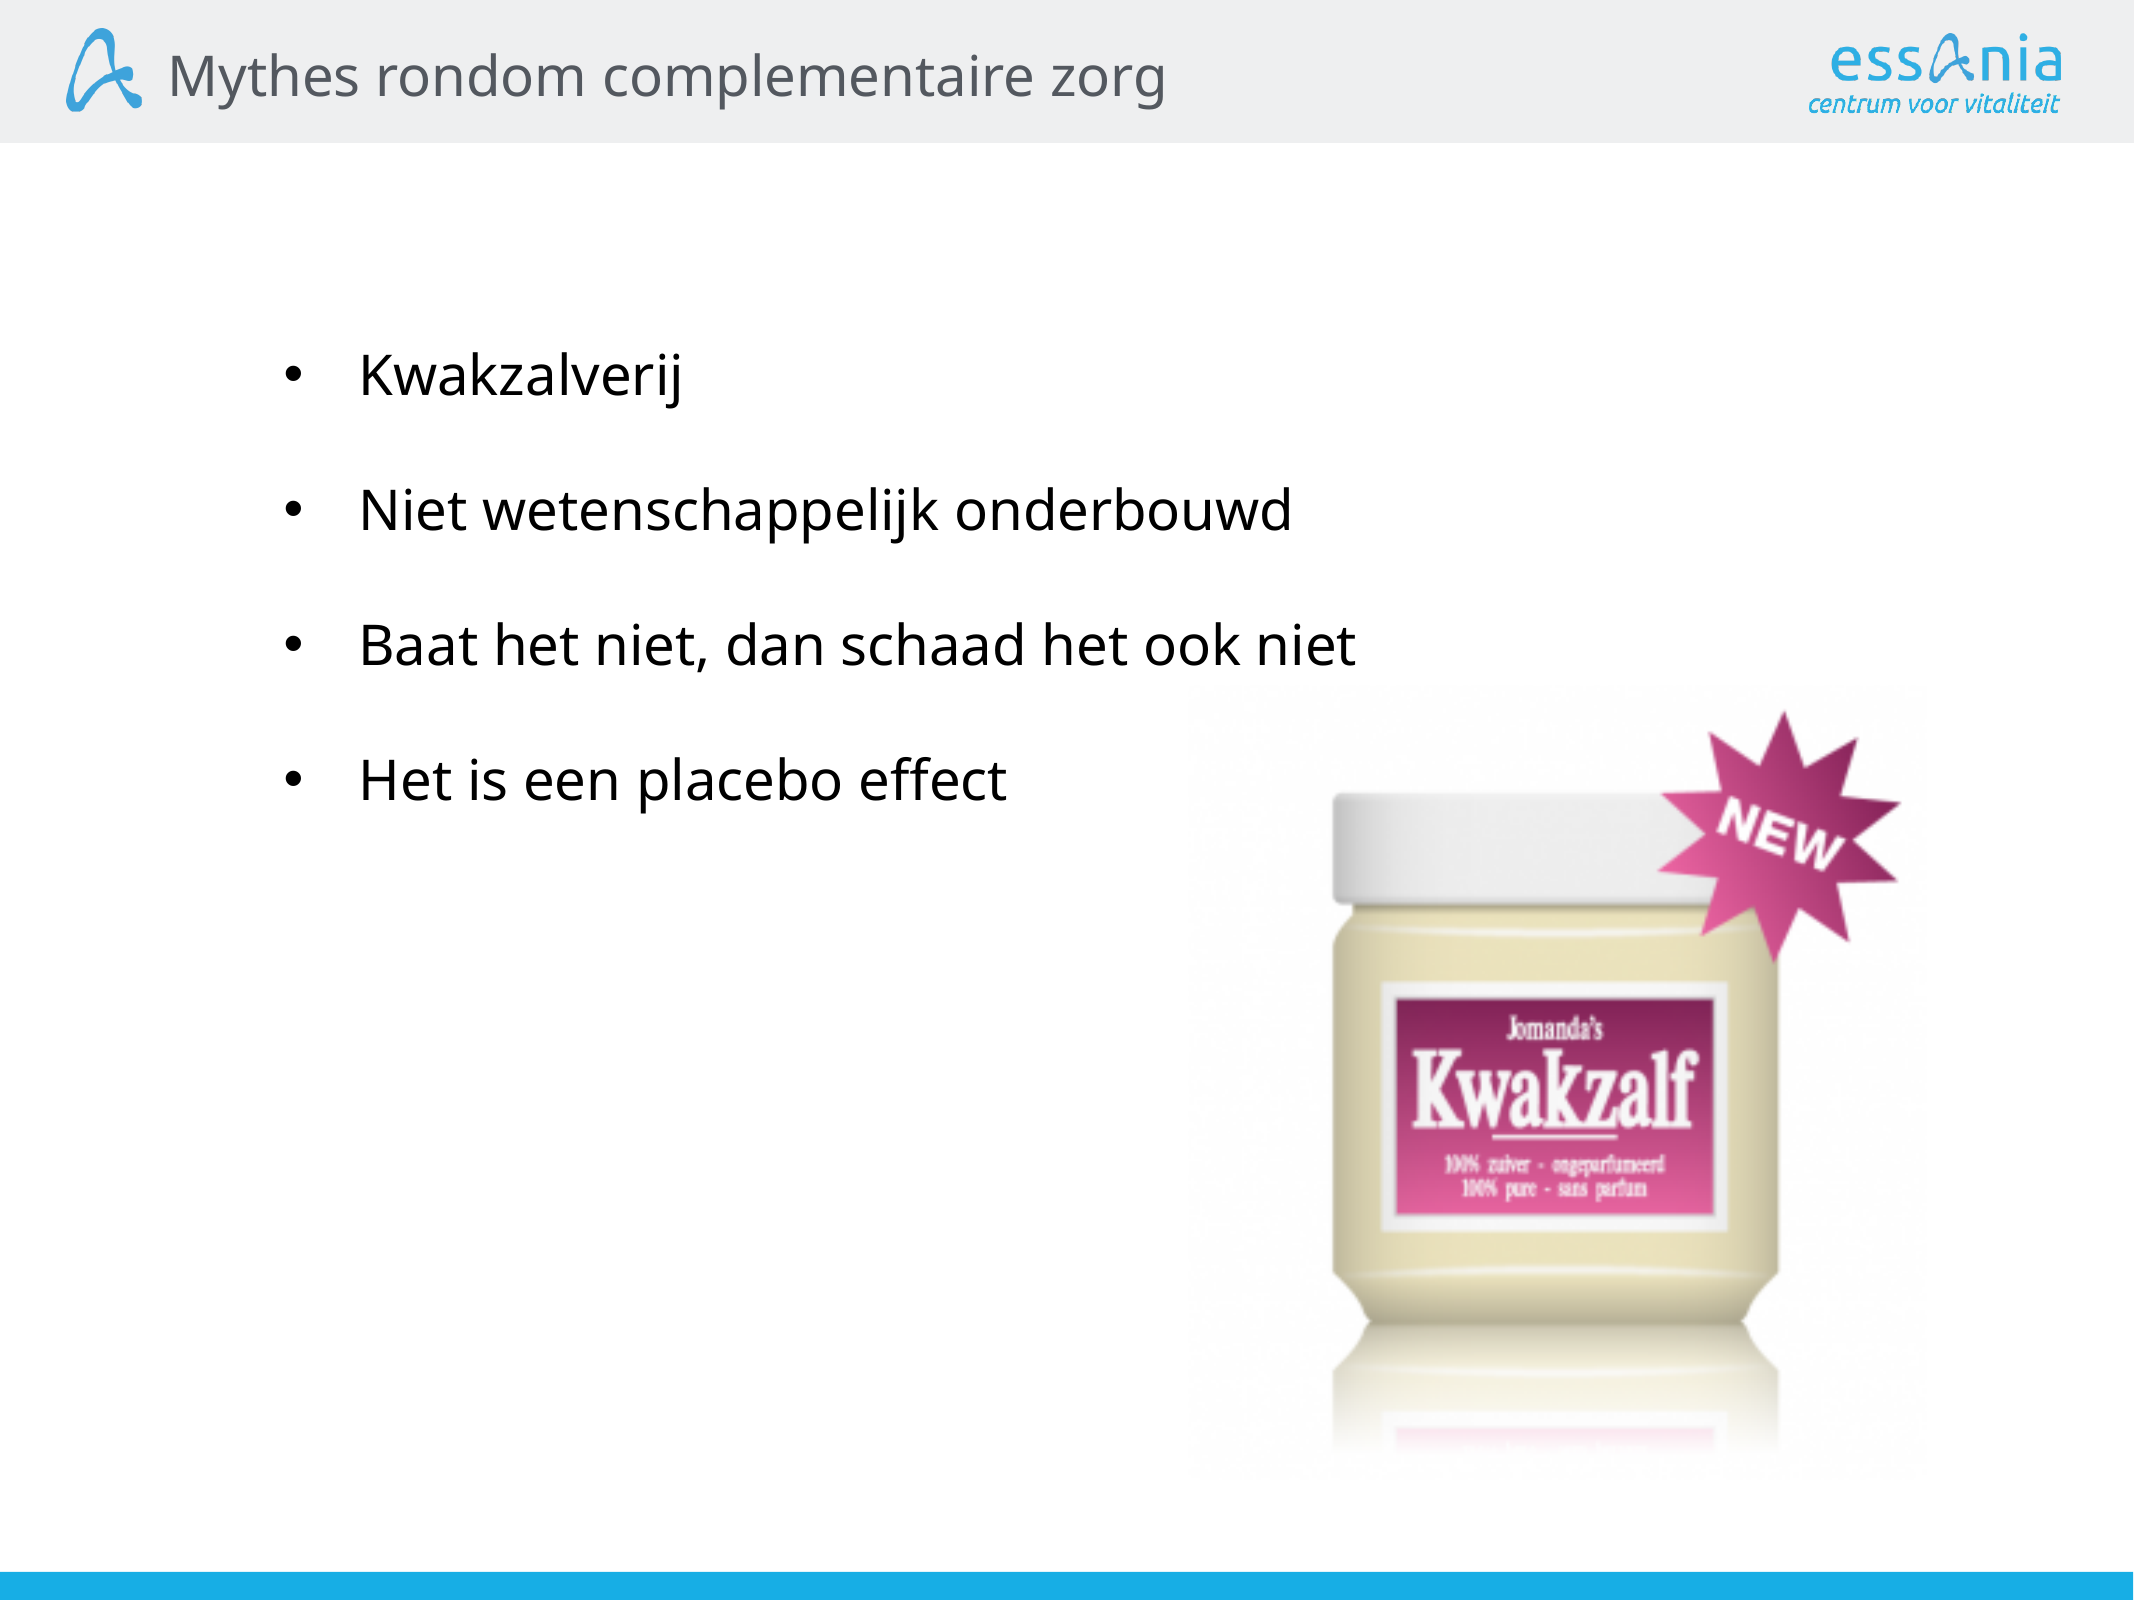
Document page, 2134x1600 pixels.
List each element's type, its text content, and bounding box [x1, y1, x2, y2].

picture [1806, 32, 2061, 117]
text_box Mythes rondom complementaire zorg [159, 32, 1191, 117]
text_box [0, 0, 2134, 143]
picture [1188, 685, 1927, 1480]
picture [65, 28, 142, 113]
text_box Kwakzalverij Niet wetenschappelijk onderbouwd Baat het niet, dan schaad het ook niet Het is een placebo effect [275, 331, 1927, 1023]
text_box [0, 1571, 2134, 1600]
